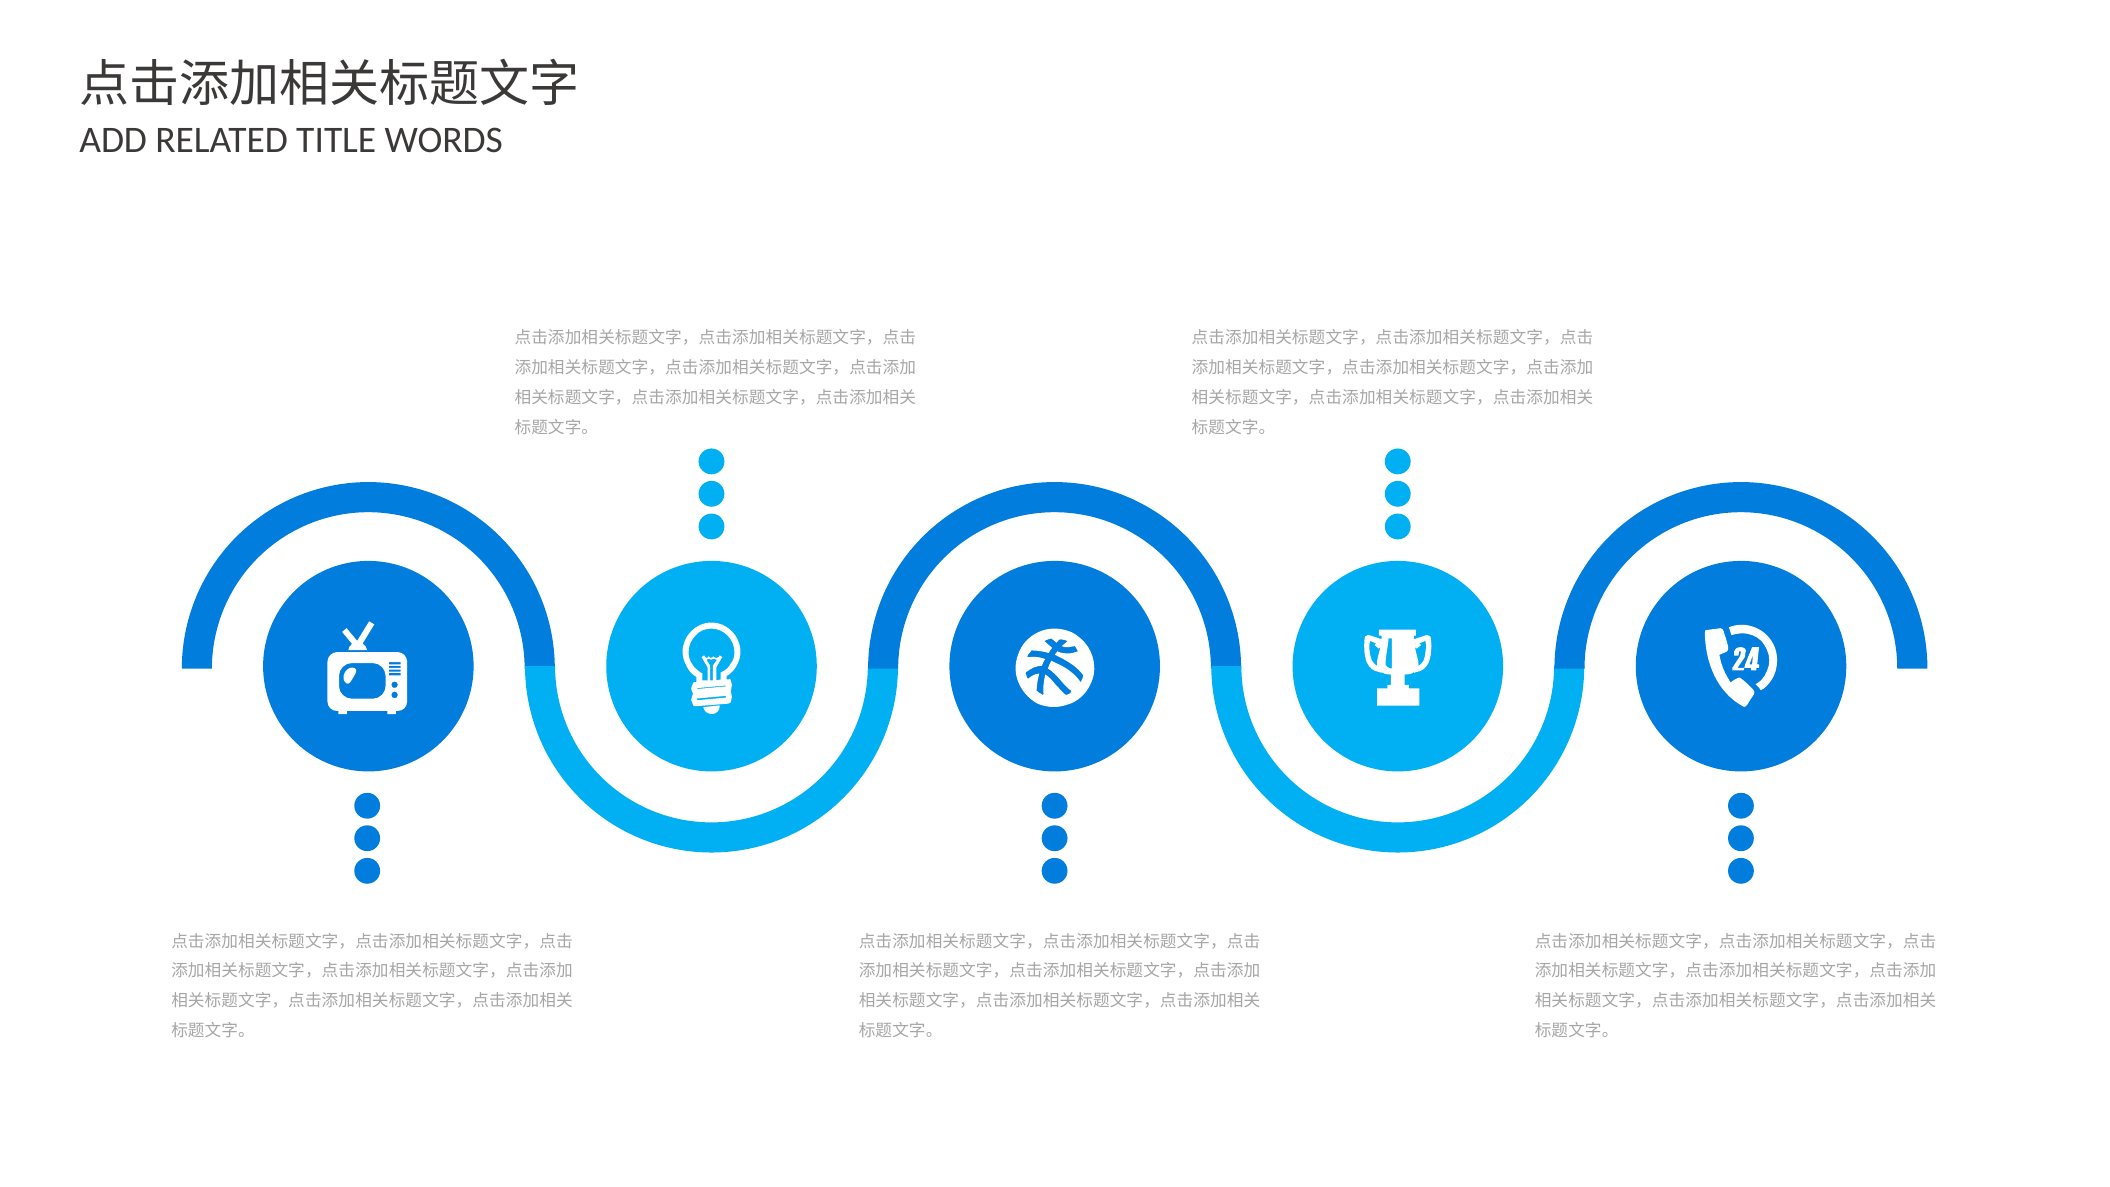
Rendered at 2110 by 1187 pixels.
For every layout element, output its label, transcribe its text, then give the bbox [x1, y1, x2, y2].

text_box 点击添加相关标题文字，点击添加相关标题文字，点击添加相关标题文字，点击添加相关标题文字，点击添加相关标题文字，点击添加相关标题文字，点击添加相关标题文字。 [1176, 309, 1619, 445]
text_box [1292, 560, 1504, 772]
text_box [263, 560, 474, 772]
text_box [1041, 792, 1068, 884]
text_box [354, 792, 381, 884]
text_box 点击添加相关标题文字 [63, 43, 596, 120]
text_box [698, 448, 725, 540]
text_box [1384, 448, 1411, 540]
text_box 点击添加相关标题文字，点击添加相关标题文字，点击添加相关标题文字，点击添加相关标题文字，点击添加相关标题文字，点击添加相关标题文字，点击添加相关标题文字。 [844, 912, 1286, 1048]
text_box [181, 479, 1928, 856]
text_box 点击添加相关标题文字，点击添加相关标题文字，点击添加相关标题文字，点击添加相关标题文字，点击添加相关标题文字，点击添加相关标题文字，点击添加相关标题文字。 [1520, 912, 1962, 1048]
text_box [1727, 792, 1754, 884]
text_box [949, 560, 1160, 772]
text_box ADD RELATED TITLE WORDS [63, 107, 520, 169]
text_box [606, 560, 817, 772]
text_box 点击添加相关标题文字，点击添加相关标题文字，点击添加相关标题文字，点击添加相关标题文字，点击添加相关标题文字，点击添加相关标题文字，点击添加相关标题文字。 [156, 912, 599, 1048]
text_box 点击添加相关标题文字，点击添加相关标题文字，点击添加相关标题文字，点击添加相关标题文字，点击添加相关标题文字，点击添加相关标题文字，点击添加相关标题文字。 [499, 309, 942, 445]
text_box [1635, 560, 1847, 772]
